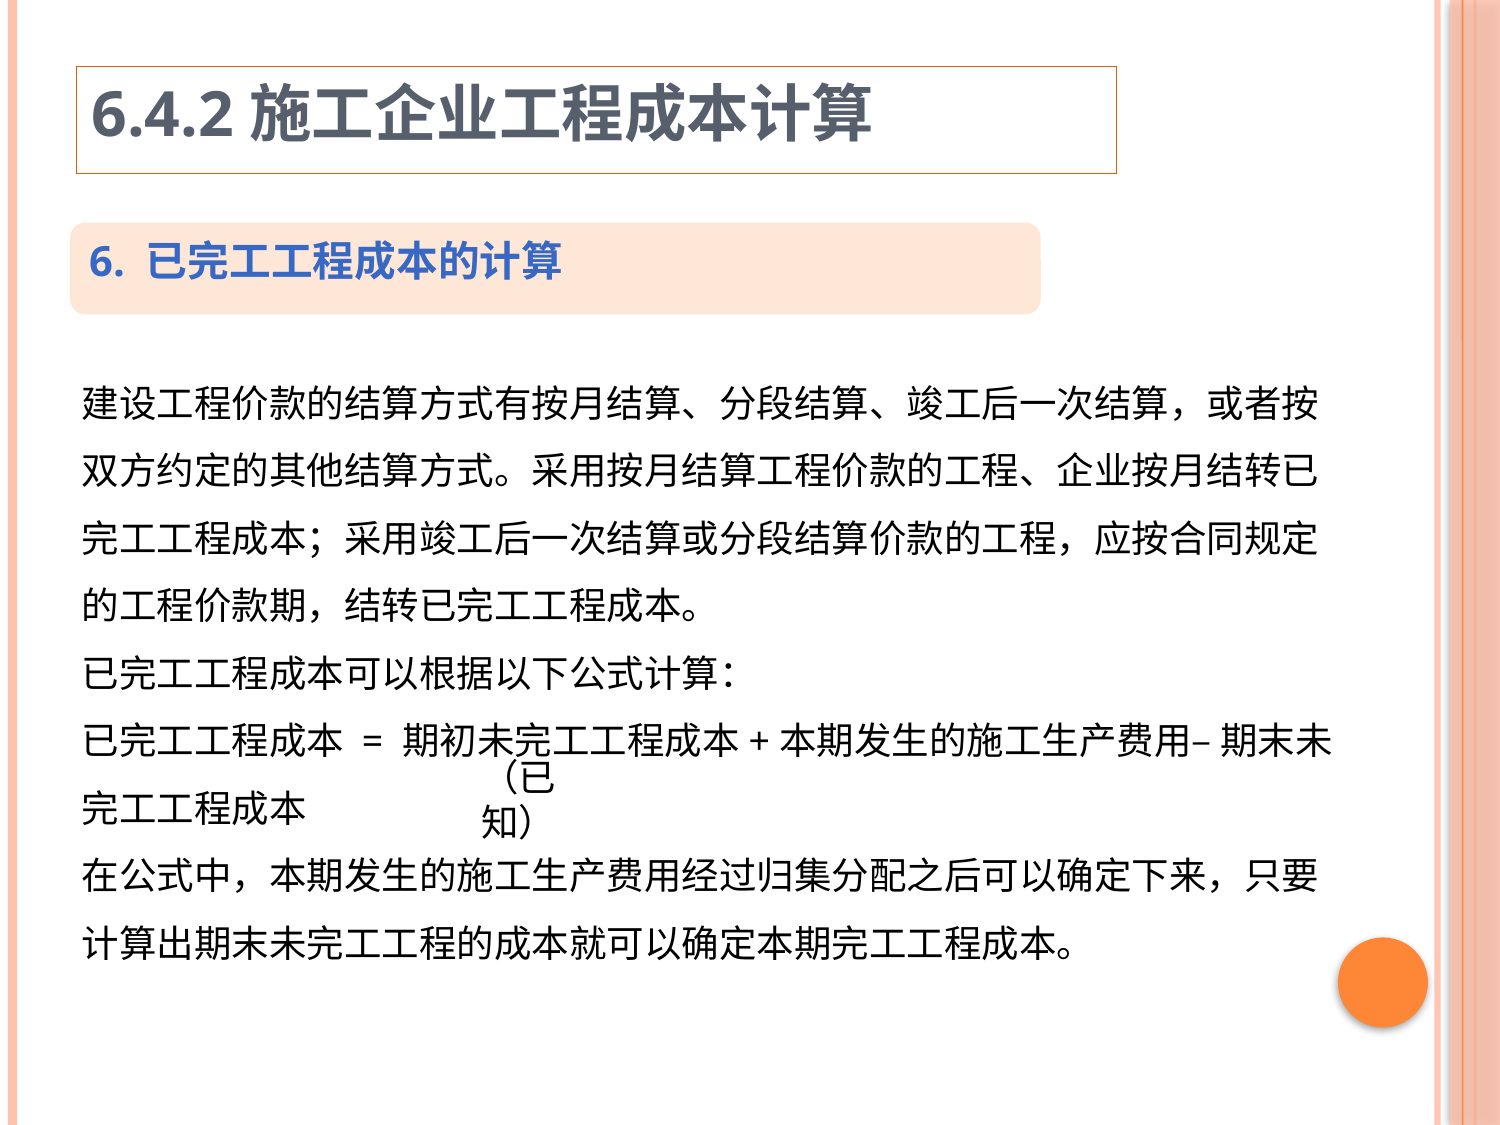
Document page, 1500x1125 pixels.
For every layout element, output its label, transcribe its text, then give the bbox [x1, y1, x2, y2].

text_box 6. 已完工工程成本的计算 [69, 222, 1041, 315]
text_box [66, 349, 1370, 979]
text_box 6.4.2施工企业工程成本计算 [76, 66, 1117, 174]
